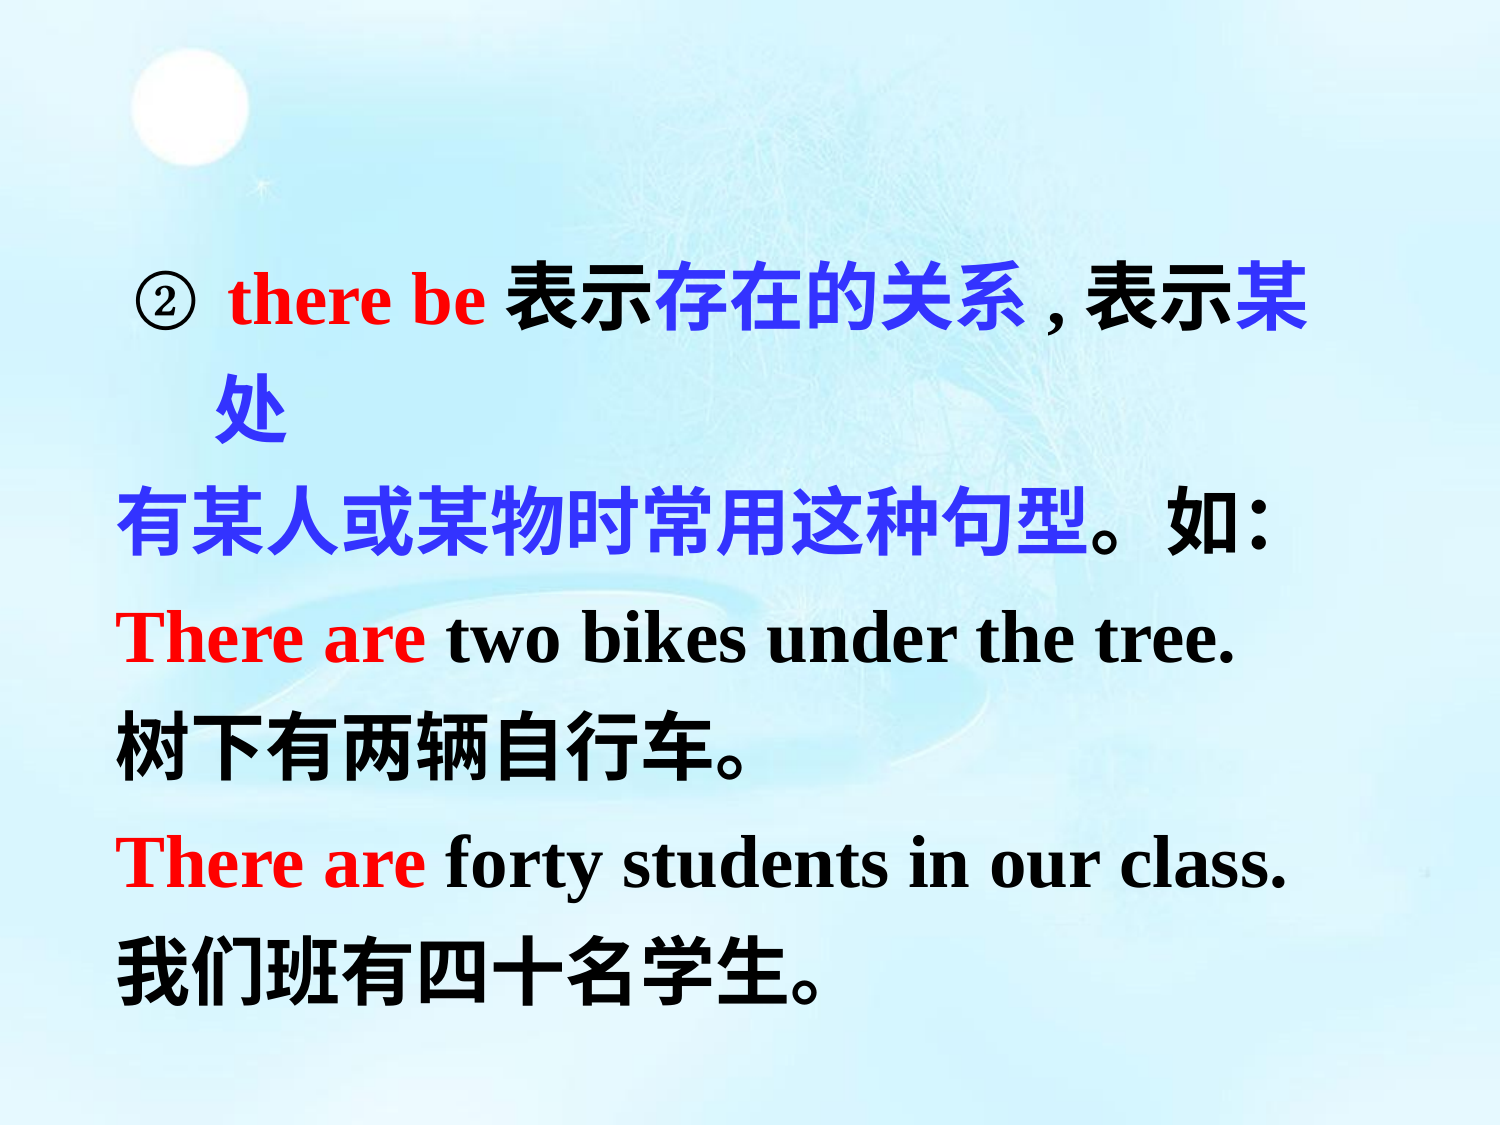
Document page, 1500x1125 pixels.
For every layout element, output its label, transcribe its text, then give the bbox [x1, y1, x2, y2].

picture [0, 0, 1500, 1125]
list ② there be表示存在的关系,表示某处 有某人或某物时常用这种句型。如： There are two bikes under the tree. 树下有两辆自行车。 There are forty students in our class. 我们班有四十名学生。 [100, 220, 1388, 917]
